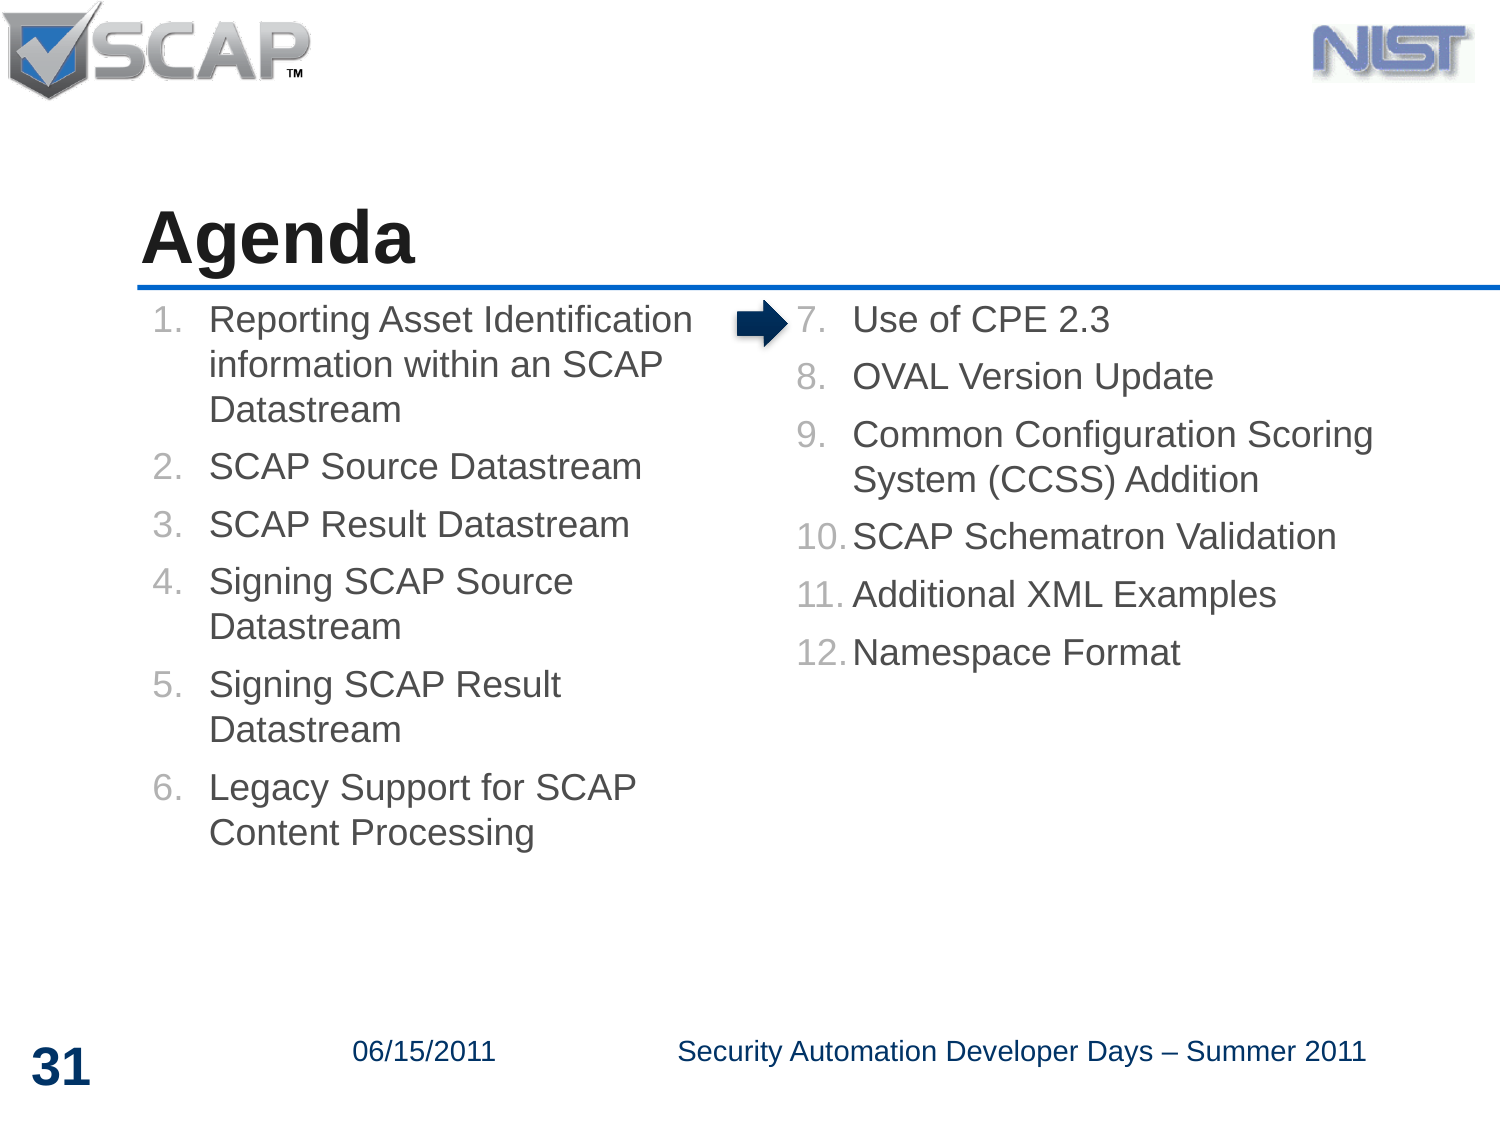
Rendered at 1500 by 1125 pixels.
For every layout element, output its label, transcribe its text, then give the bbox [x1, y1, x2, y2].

footer Security Automation Developer Days – Summer 2011 [662, 1025, 1426, 1103]
picture [1312, 24, 1475, 83]
picture [0, 0, 313, 103]
text_box [737, 299, 788, 348]
title Agenda [124, 99, 1426, 288]
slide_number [337, 1025, 662, 1103]
list Use of CPE 2.3 OVAL Version Update Common Configuration Scoring System (CCSS) Addition SCAP Schematron Validation Additional XML Examples Namespace Format [780, 287, 1400, 1025]
list Reporting Asset Identification information within an SCAP Datastream SCAP Source Datastream SCAP Result Datastream Signing SCAP Source Datastream Signing SCAP Result Datastream Legacy Support for SCAP Content Processing [137, 287, 757, 1026]
slide_number 31 [13, 1023, 111, 1105]
